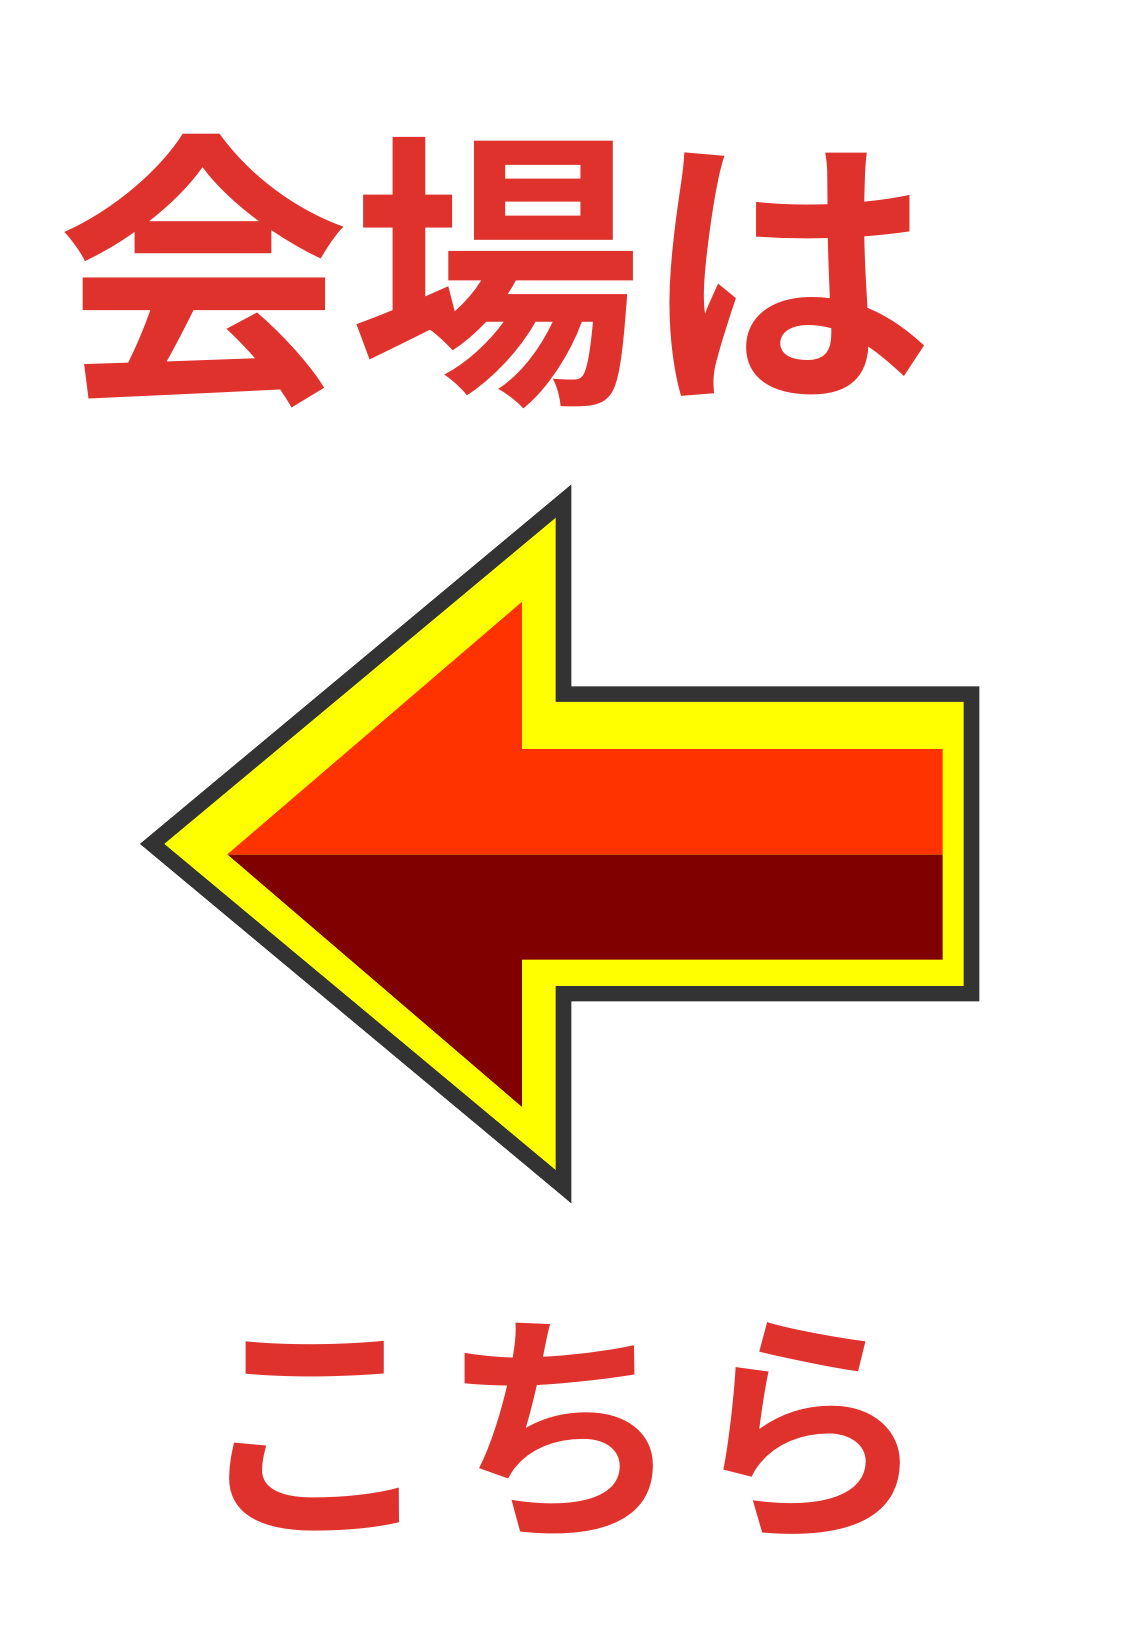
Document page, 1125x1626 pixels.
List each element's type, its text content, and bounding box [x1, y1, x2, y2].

text_box こちら [0, 1267, 1125, 1578]
text_box 会場は [42, 82, 1071, 448]
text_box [164, 517, 964, 1171]
